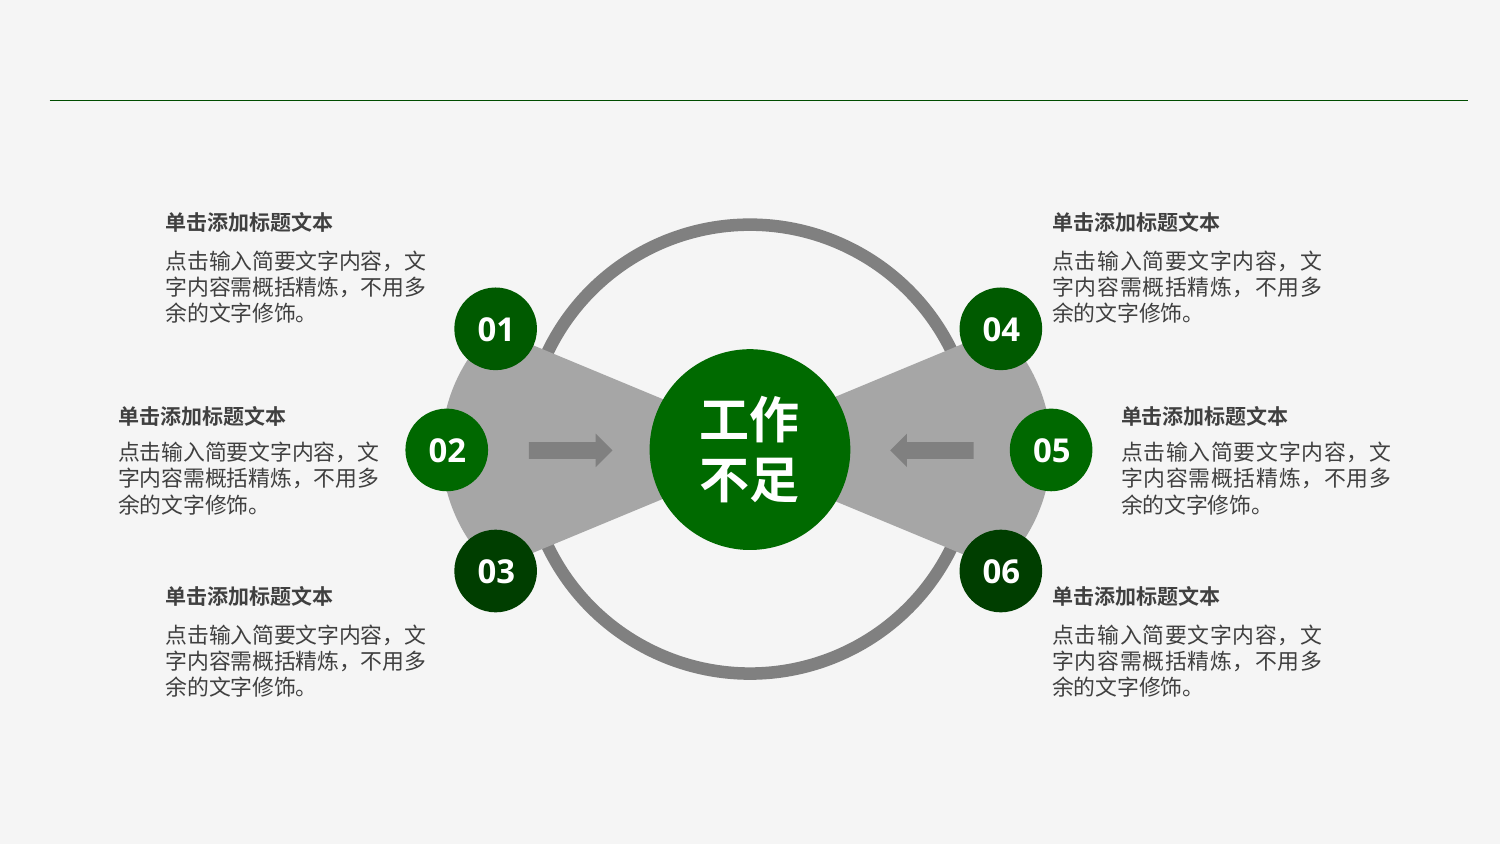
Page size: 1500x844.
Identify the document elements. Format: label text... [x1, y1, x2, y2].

text_box 点击输入简要文字内容，文字内容需概括精炼，不用多余的文字修饰。 [165, 247, 431, 327]
text_box 点击输入简要文字内容，文字内容需概括精炼，不用多余的文字修饰。 [1052, 247, 1323, 327]
text_box 点击输入简要文字内容，文字内容需概括精炼，不用多余的文字修饰。 [118, 438, 384, 518]
text_box [548, 223, 951, 391]
text_box [527, 431, 614, 470]
text_box 单击添加标题文本 [165, 209, 431, 235]
text_box 单击添加标题文本 [1121, 403, 1387, 429]
text_box 单击添加标题文本 [118, 403, 384, 429]
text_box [959, 287, 1043, 371]
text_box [1009, 408, 1093, 492]
text_box 点击输入简要文字内容，文字内容需概括精炼，不用多余的文字修饰。 [1052, 621, 1323, 701]
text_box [454, 287, 537, 371]
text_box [959, 529, 1043, 613]
text_box [547, 507, 951, 675]
text_box 单击添加标题文本 [165, 583, 431, 609]
text_box 点击输入简要文字内容，文字内容需概括精炼，不用多余的文字修饰。 [165, 621, 431, 701]
text_box [888, 431, 975, 470]
text_box 点击输入简要文字内容，文字内容需概括精炼，不用多余的文字修饰。 [1121, 438, 1392, 518]
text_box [405, 408, 489, 492]
text_box [851, 344, 1048, 554]
text_box 单击添加标题文本 [1052, 209, 1318, 235]
text_box [445, 345, 649, 553]
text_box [454, 529, 537, 613]
text_box 单击添加标题文本 [1052, 583, 1318, 609]
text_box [649, 349, 851, 550]
